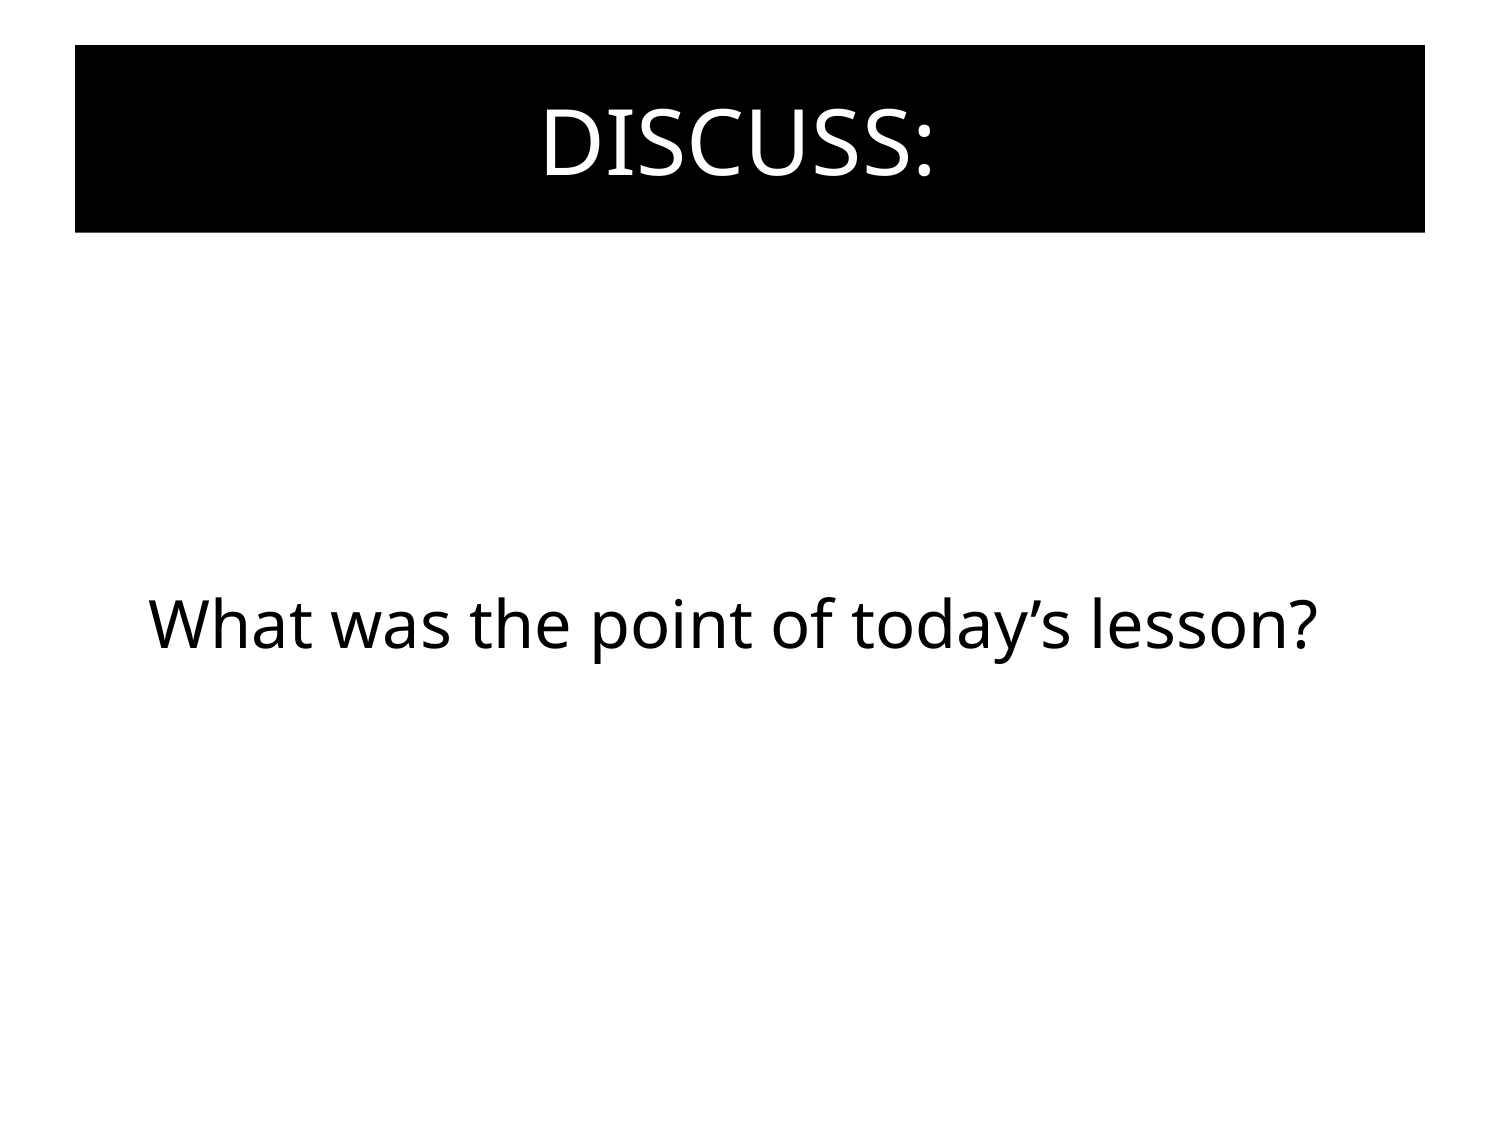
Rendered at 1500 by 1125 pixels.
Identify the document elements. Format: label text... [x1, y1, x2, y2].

list What was the point of today’s lesson? [76, 574, 1427, 716]
title DISCUSS: [75, 45, 1425, 233]
